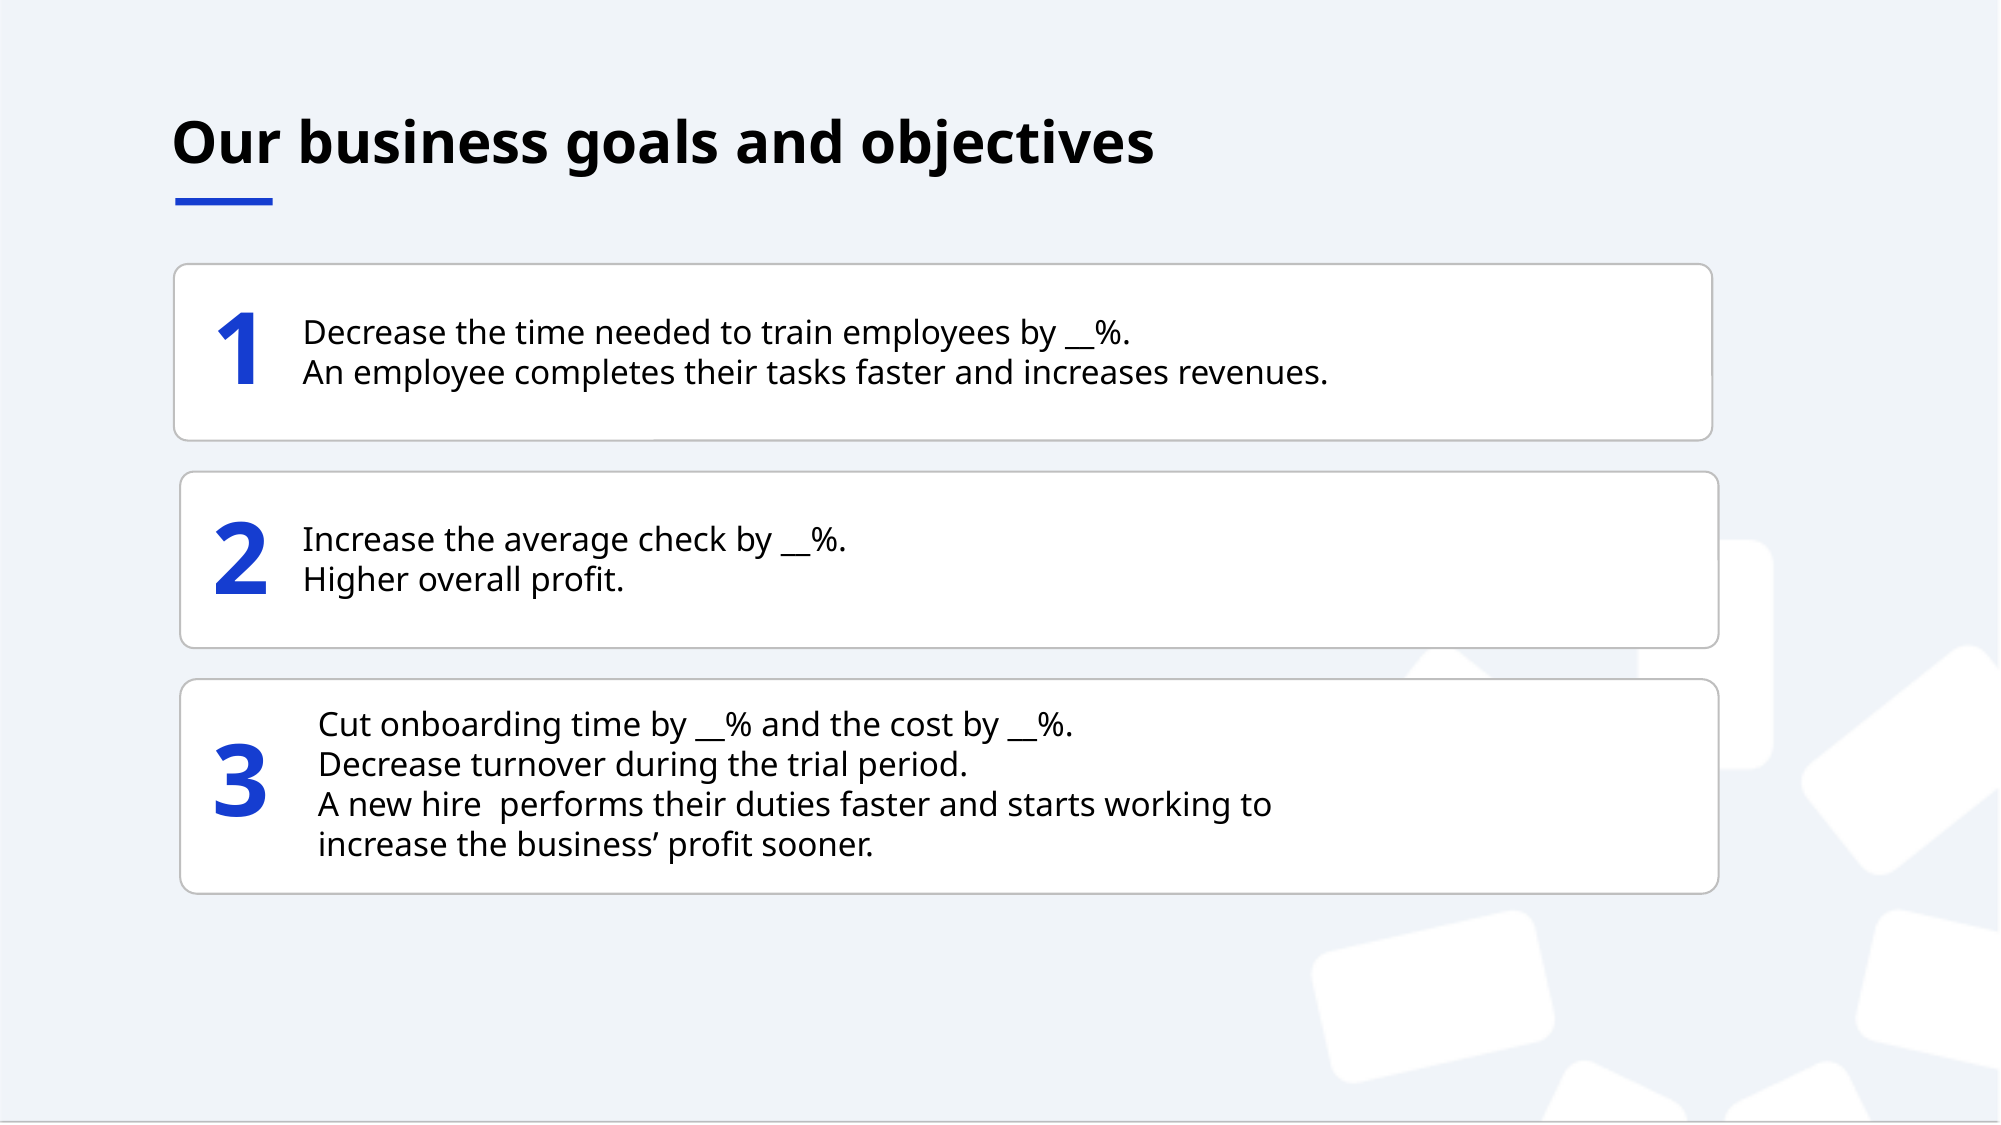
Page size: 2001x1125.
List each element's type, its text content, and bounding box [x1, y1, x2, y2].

text_box [175, 198, 273, 206]
text_box 2 [197, 490, 255, 635]
text_box 3 [197, 712, 255, 856]
title Our business goals and objectives [156, 72, 1869, 217]
text_box [180, 471, 1719, 649]
text_box 1 [197, 280, 255, 424]
text_box [180, 679, 1719, 894]
text_box [173, 263, 1713, 441]
picture [0, 0, 2001, 1125]
text_box Cut onboarding time by __% and the cost by __%. Decrease turnover during the trial period. A new hire performs their duties faster and starts working to increase the business’ profit sooner. [302, 695, 1335, 871]
text_box Increase the average check by __%. Higher overall profit. [287, 510, 1765, 606]
text_box Decrease the time needed to train employees by __%. An employee completes their tasks faster and increases revenues. [287, 303, 1765, 399]
